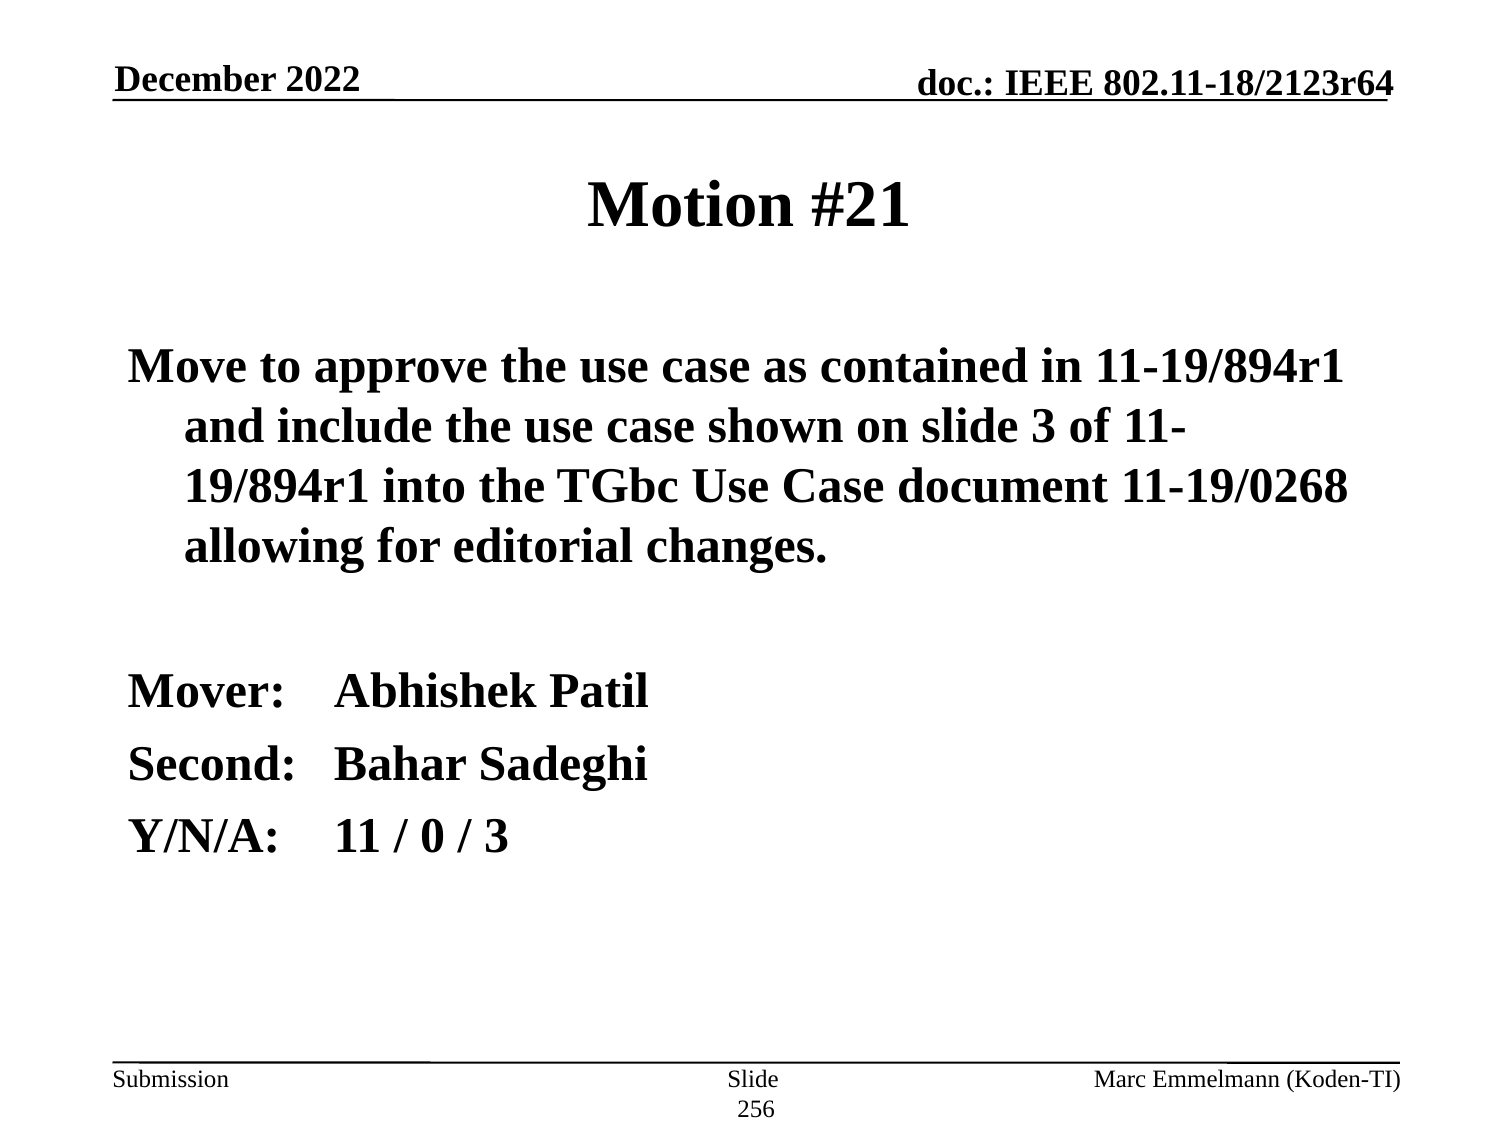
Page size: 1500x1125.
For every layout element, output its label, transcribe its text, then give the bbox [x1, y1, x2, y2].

title Motion #21 [112, 112, 1388, 288]
list Move to approve the use case as contained in 11-19/894r1 and include the use case shown on slide 3 of 11-19/894r1 into the TGbc Use Case document 11-19/0268 allowing for editorial changes. Mover: Abhishek Patil Second: Bahar Sadeghi Y/N/A: 11 / 0 / 3 [112, 324, 1388, 1000]
slide_number Slide 256 [712, 1061, 800, 1123]
footer Marc Emmelmann (Koden-TI) [878, 1061, 1402, 1093]
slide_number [114, 54, 423, 100]
